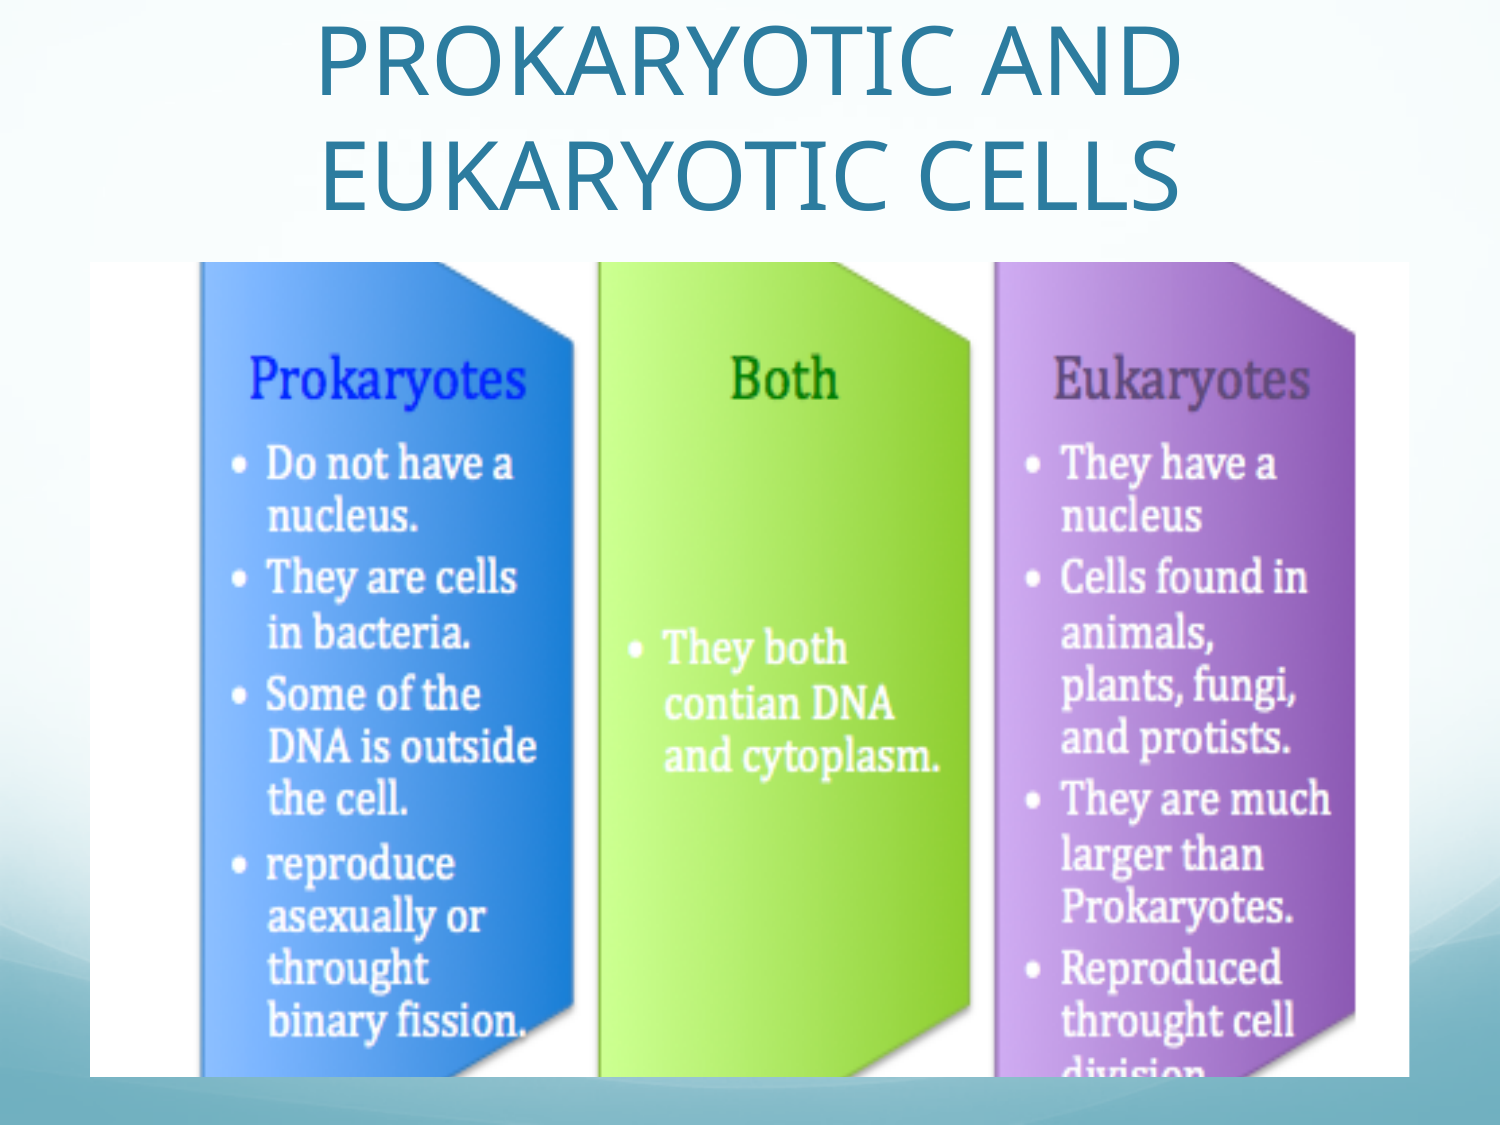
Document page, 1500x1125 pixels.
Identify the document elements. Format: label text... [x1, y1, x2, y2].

title PROKARYOTIC AND EUKARYOTIC CELLS [90, 17, 1410, 237]
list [89, 261, 1410, 1078]
